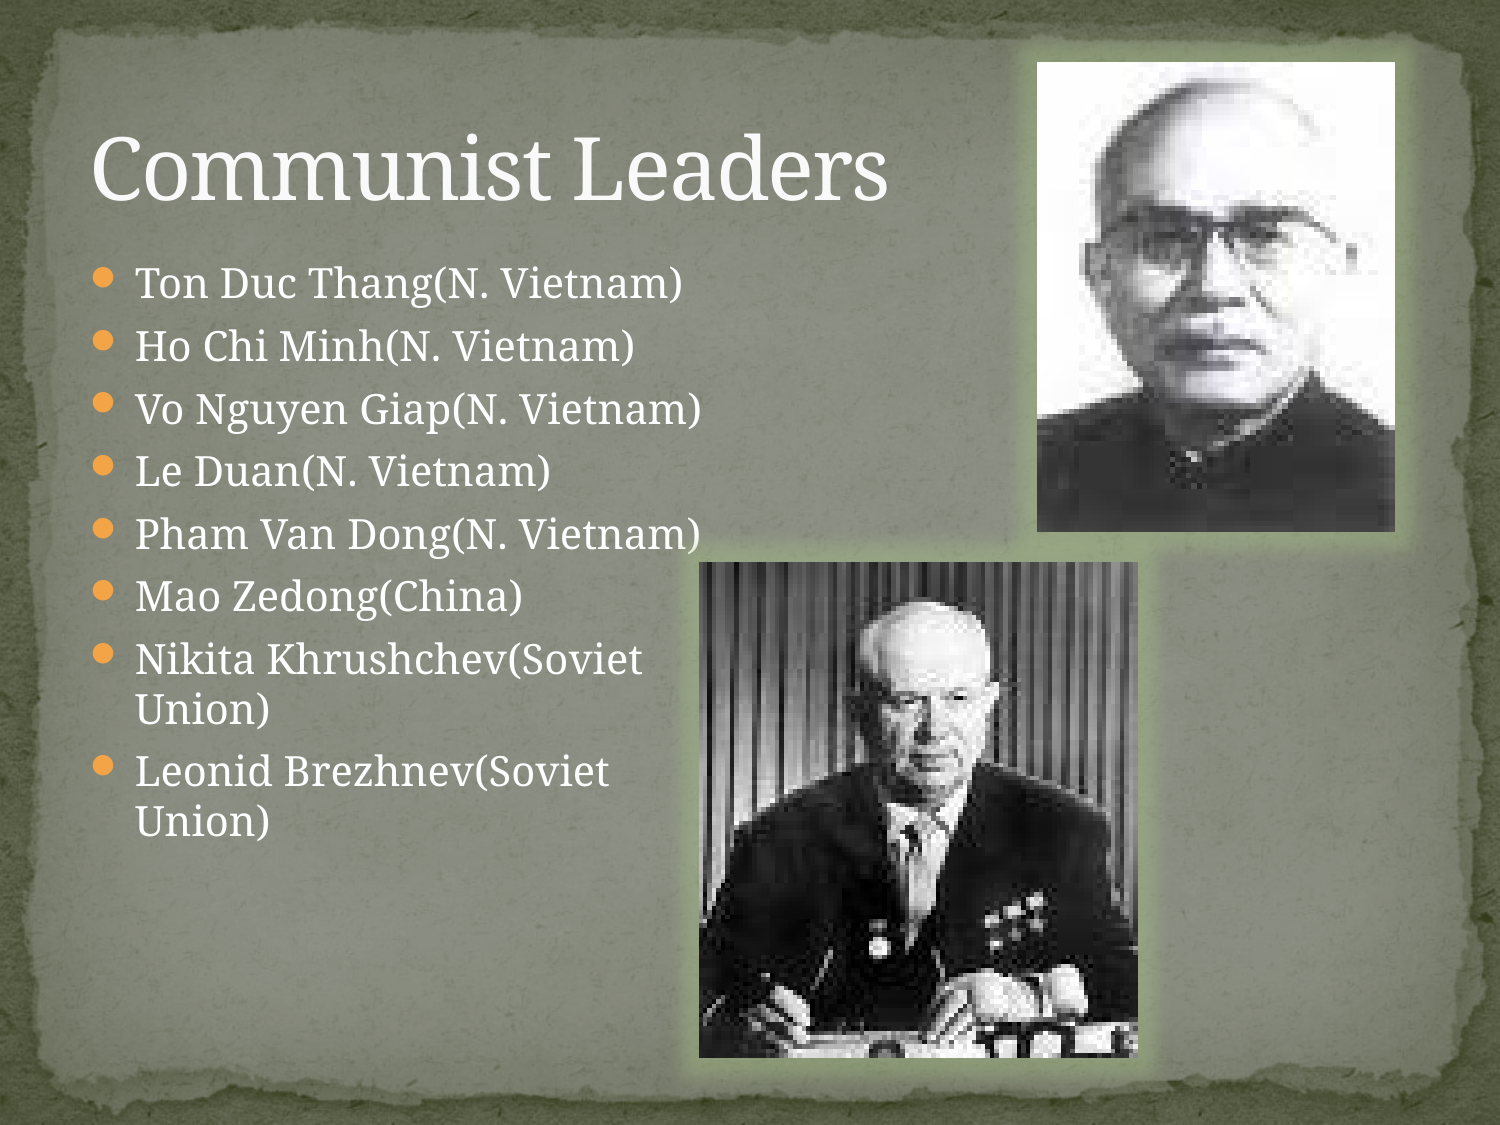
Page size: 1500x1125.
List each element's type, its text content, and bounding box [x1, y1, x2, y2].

picture [1037, 62, 1395, 532]
title Communist Leaders [74, 24, 1425, 225]
list Ton Duc Thang(N. Vietnam) Ho Chi Minh(N. Vietnam) Vo Nguyen Giap(N. Vietnam) Le Duan(N. Vietnam) Pham Van Dong(N. Vietnam) Mao Zedong(China) Nikita Khrushchev(Soviet Union) Leonid Brezhnev(Soviet Union) [75, 249, 741, 1000]
picture [699, 562, 1138, 1058]
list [1039, 64, 1394, 531]
